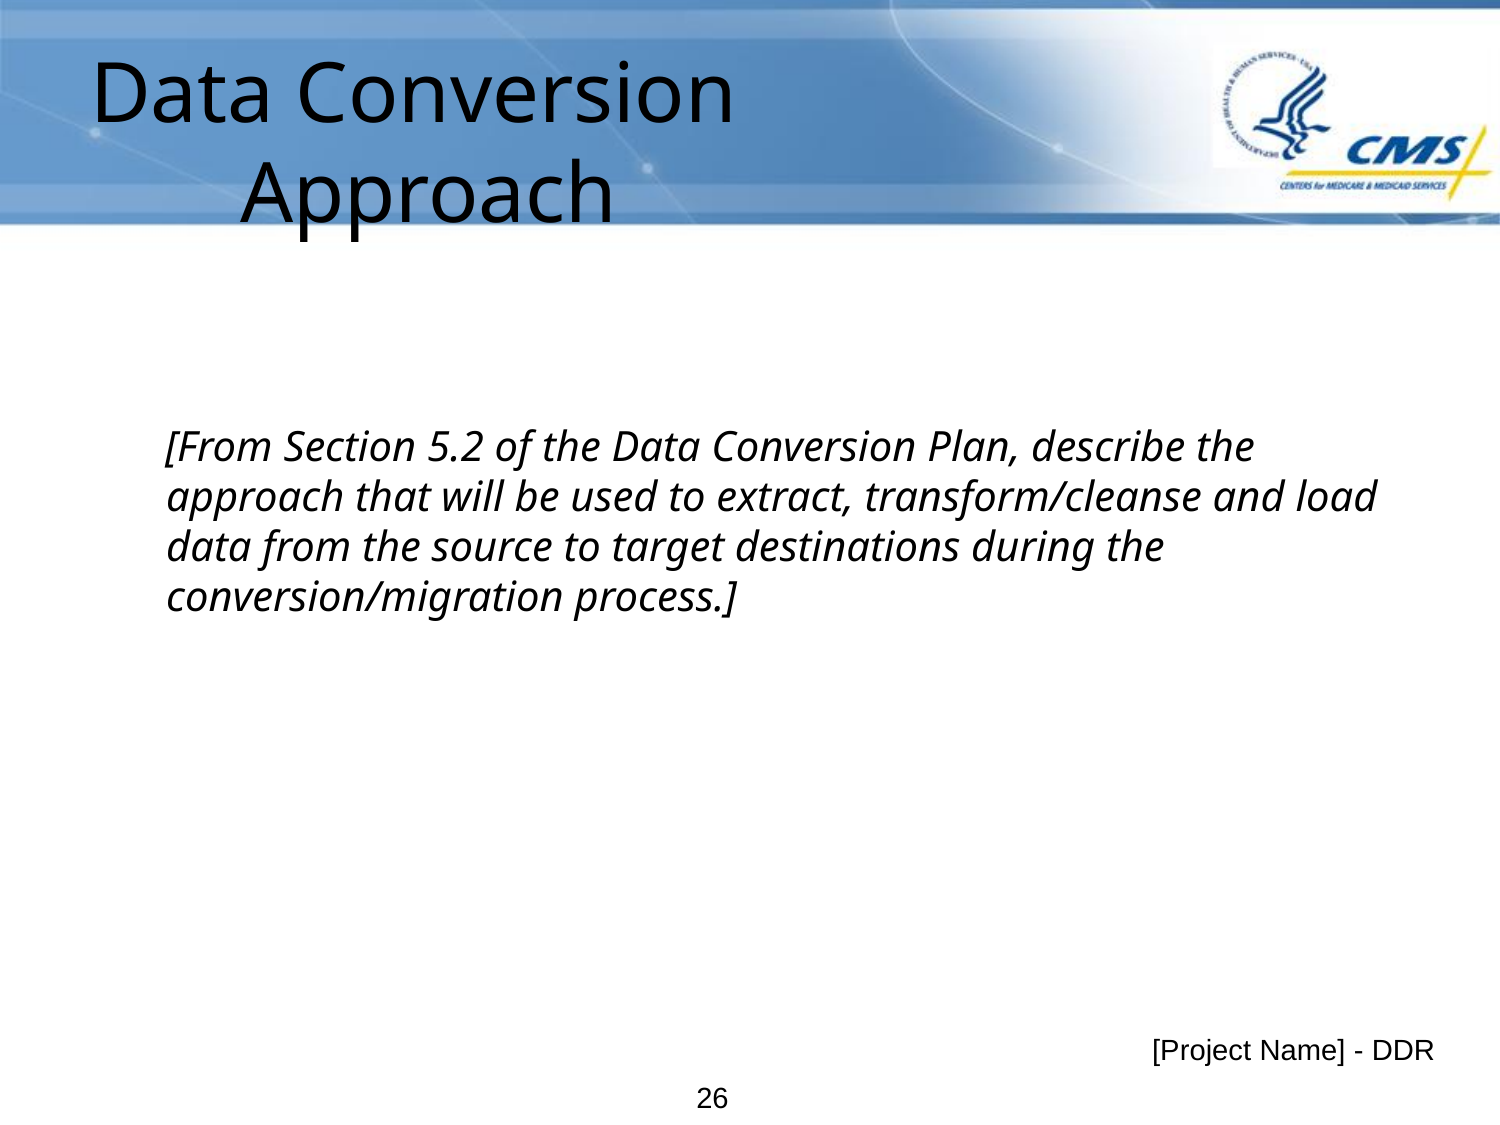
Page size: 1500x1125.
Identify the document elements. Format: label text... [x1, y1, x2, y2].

title Data Conversion Approach [74, 44, 1426, 233]
slide_number 25 [537, 1071, 888, 1125]
picture [0, 0, 1500, 1125]
text_box [From Section 5.2 of the Data Conversion Plan, describe the approach that will be used to extract, transform/cleanse and load data from the source to target destinations during the conversion/migration process.] [74, 412, 1425, 863]
footer [Project Name] - DDR [974, 1023, 1451, 1103]
